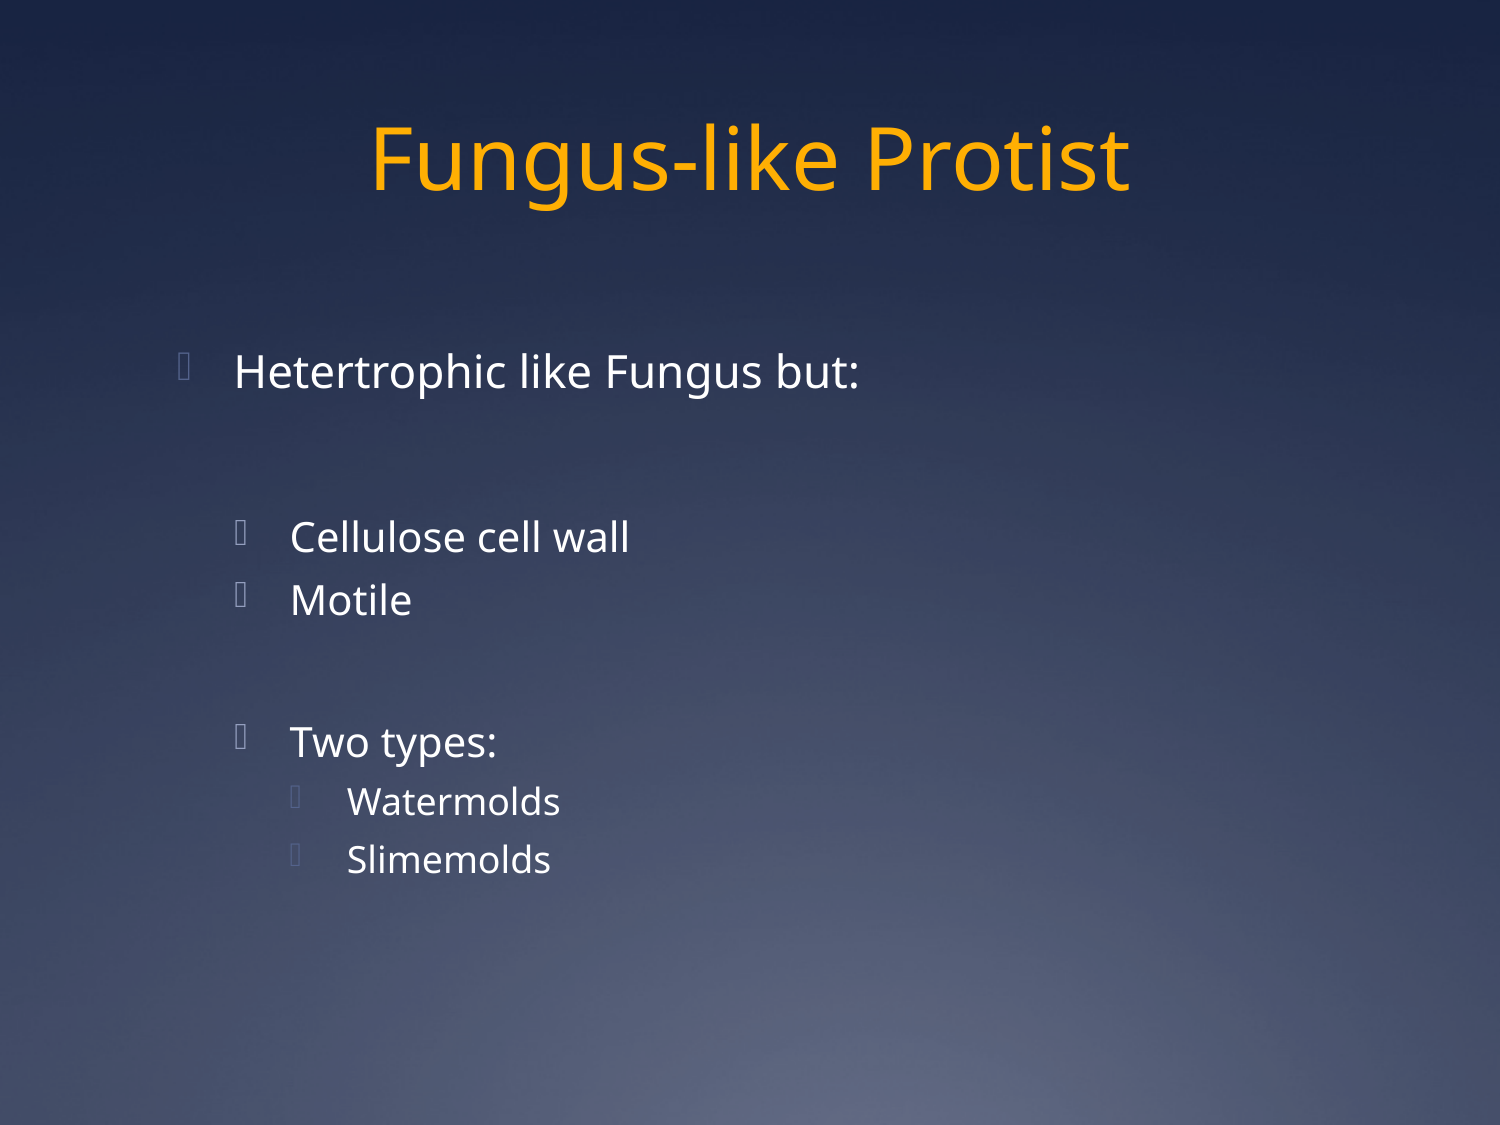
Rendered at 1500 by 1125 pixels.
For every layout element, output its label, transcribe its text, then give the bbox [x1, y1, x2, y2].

title Fungus-like Protist [100, 95, 1400, 225]
list Hetertrophic like Fungus but: Cellulose cell wall Motile Two types: Watermolds Slimemolds [162, 335, 1338, 1005]
